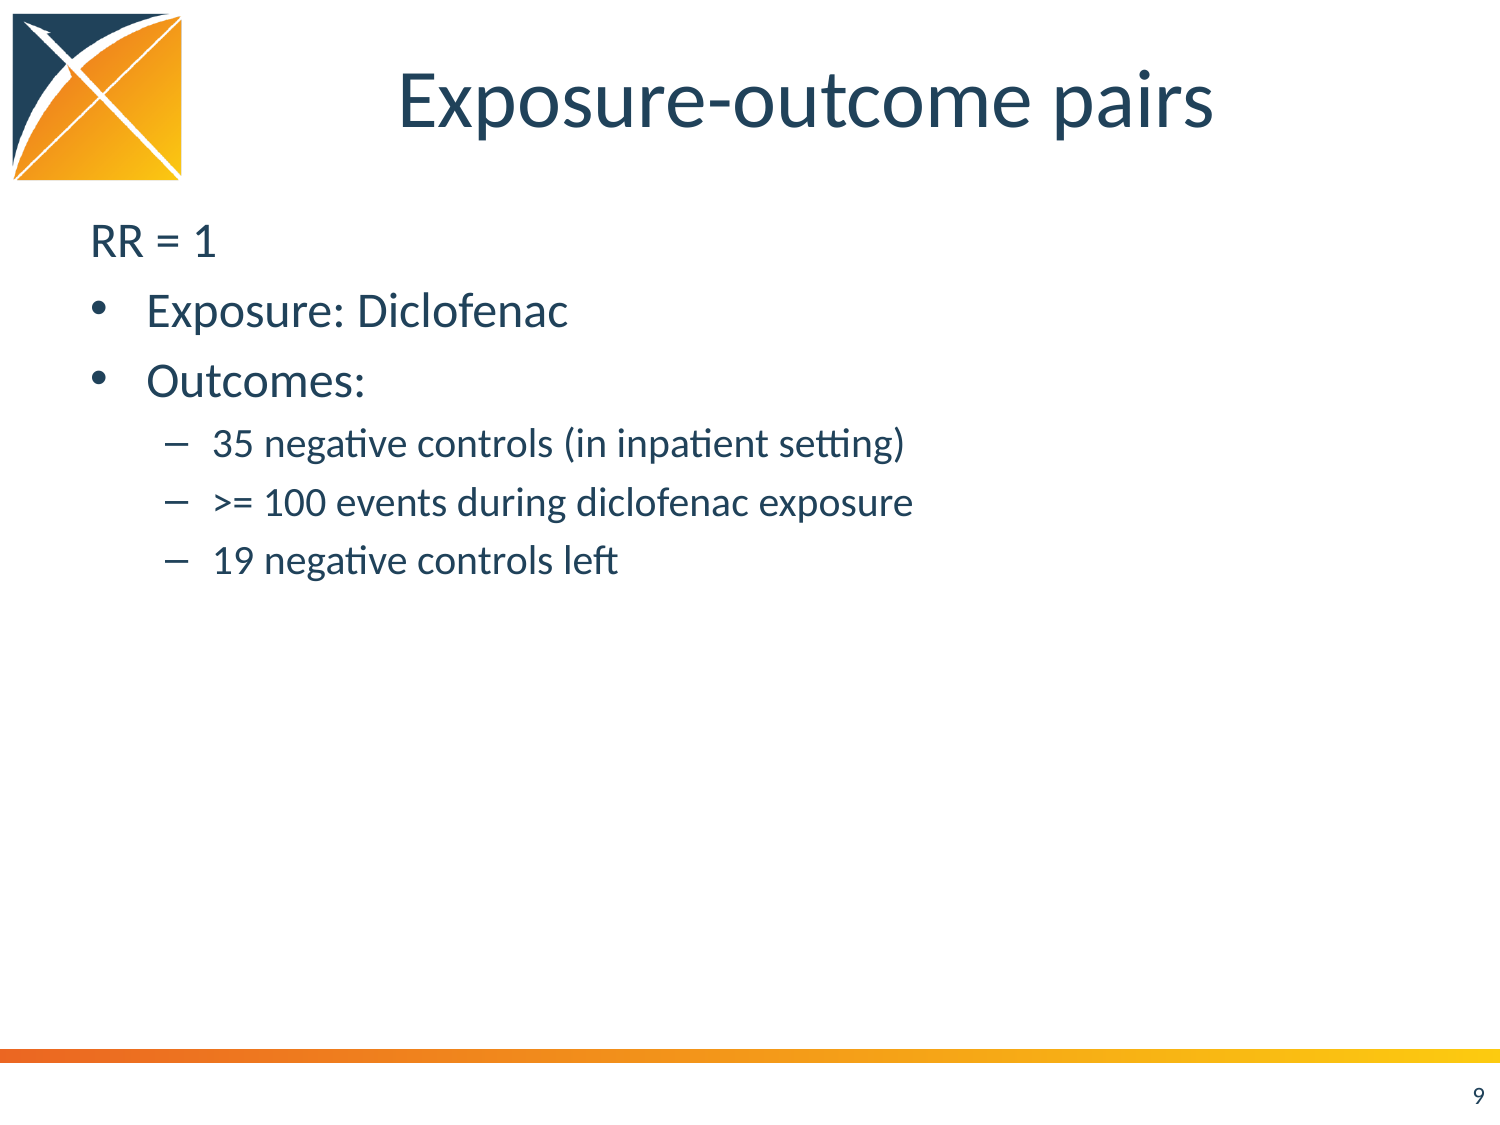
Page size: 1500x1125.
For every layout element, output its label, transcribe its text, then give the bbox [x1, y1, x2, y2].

picture [0, 0, 206, 200]
slide_number 9 [1149, 1065, 1500, 1125]
list RR = 1 Exposure: Diclofenac Outcomes: 35 negative controls (in inpatient setting) >= 100 events during diclofenac exposure 19 negative controls left [75, 200, 1425, 1005]
title Exposure-outcome pairs [187, 24, 1425, 163]
